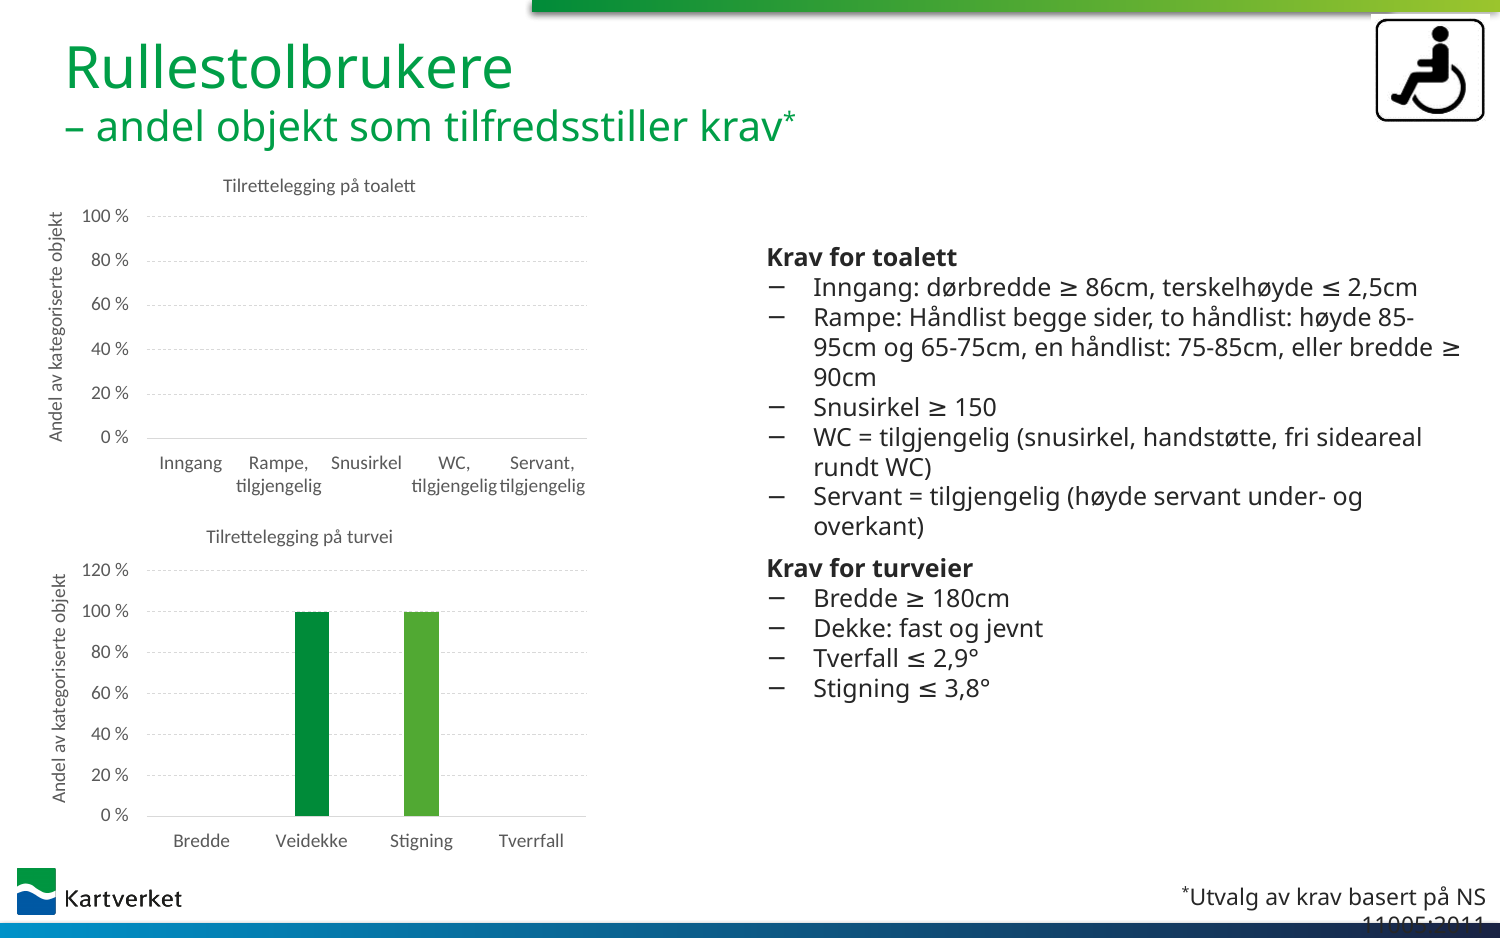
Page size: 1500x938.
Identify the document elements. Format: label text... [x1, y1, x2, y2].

picture [1371, 13, 1491, 127]
text_box Krav for toalett Inngang: dørbredde ≥ 86cm, terskelhøyde ≤ 2,5cm Rampe: Håndlist begge sider, to håndlist: høyde 85-95cm og 65-75cm, en håndlist: 75-85cm, eller bredde ≥ 90cm Snusirkel ≥ 150 WC = tilgjengelig (snusirkel, handstøtte, fri sideareal rundt WC) Servant = tilgjengelig (høyde servant under- og overkant) [751, 234, 1483, 545]
text_box *Utvalg av krav basert på NS 11005:2011 [1068, 873, 1500, 938]
picture [41, 520, 598, 859]
text_box Krav for turveier Bredde ≥ 180cm Dekke: fast og jevnt Tverfall ≤ 2,9° Stigning ≤ 3,8° [751, 545, 1483, 710]
picture [41, 166, 598, 505]
text_box Rullestolbrukere – andel objekt som tilfredsstiller krav* [49, 14, 1431, 158]
